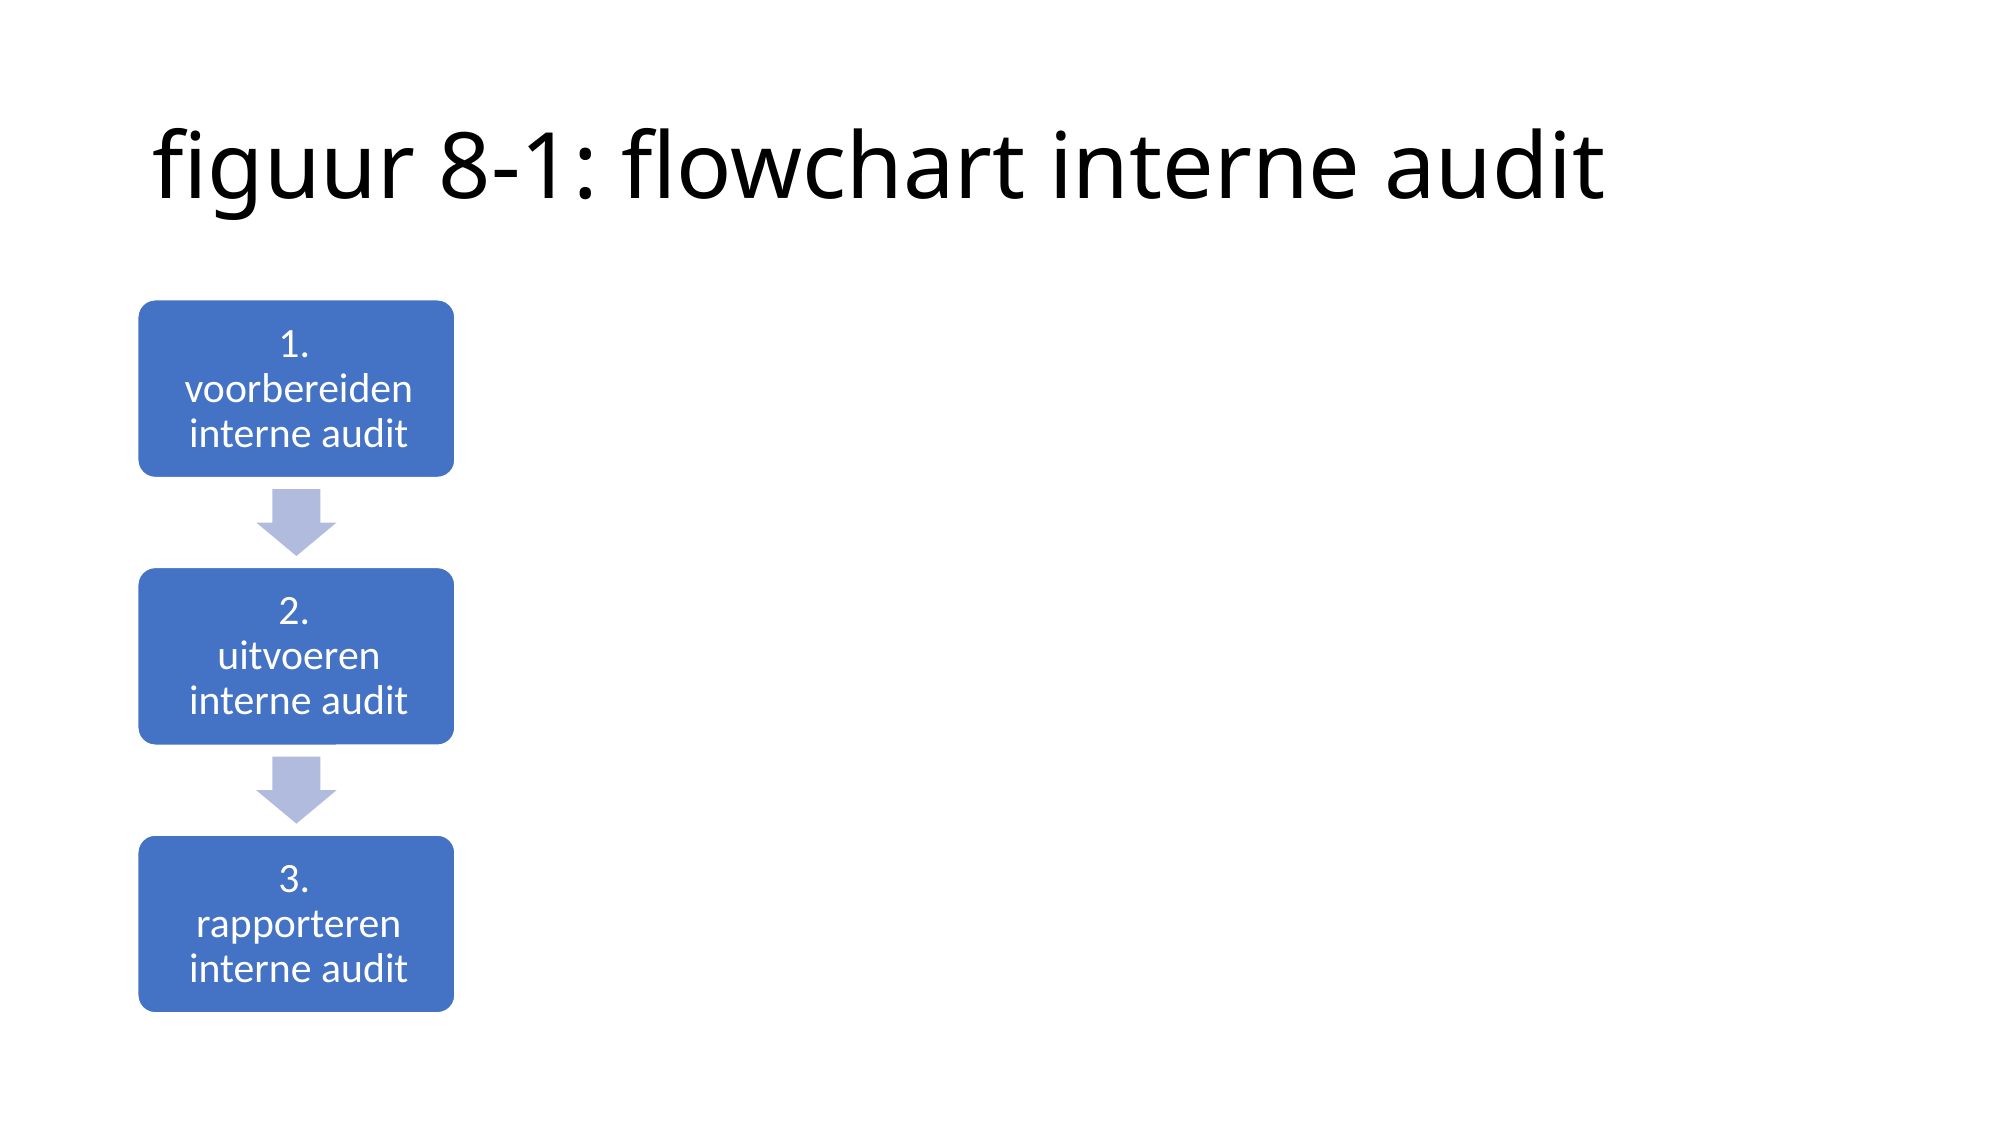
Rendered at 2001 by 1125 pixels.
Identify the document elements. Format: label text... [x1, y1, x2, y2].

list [137, 299, 456, 1014]
title figuur 8-1: flowchart interne audit [137, 59, 1863, 278]
